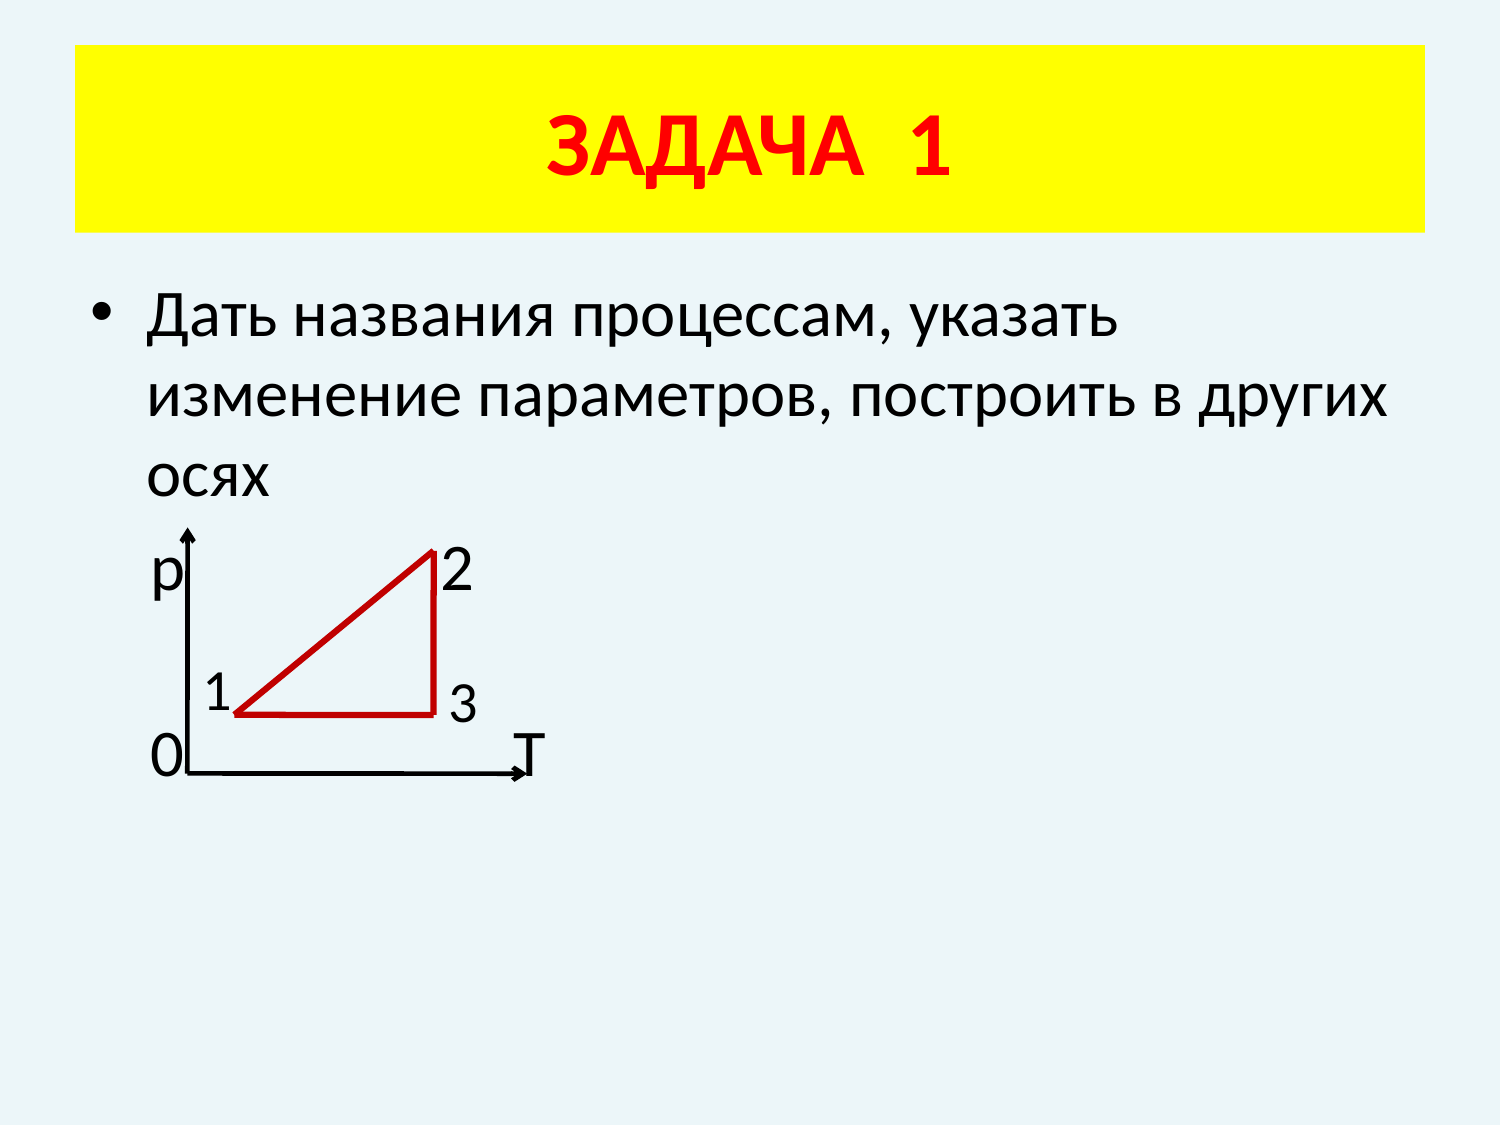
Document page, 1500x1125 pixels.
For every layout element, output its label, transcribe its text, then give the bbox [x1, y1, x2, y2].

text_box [234, 550, 434, 714]
text_box 1 [187, 644, 229, 648]
text_box 1 [187, 660, 248, 730]
title ЗАДАЧА 1 [75, 45, 1425, 233]
text_box 3 [433, 656, 494, 741]
list Дать названия процессам, указать изменение параметров, построить в других осях р 2 0 Т [75, 262, 1425, 1043]
